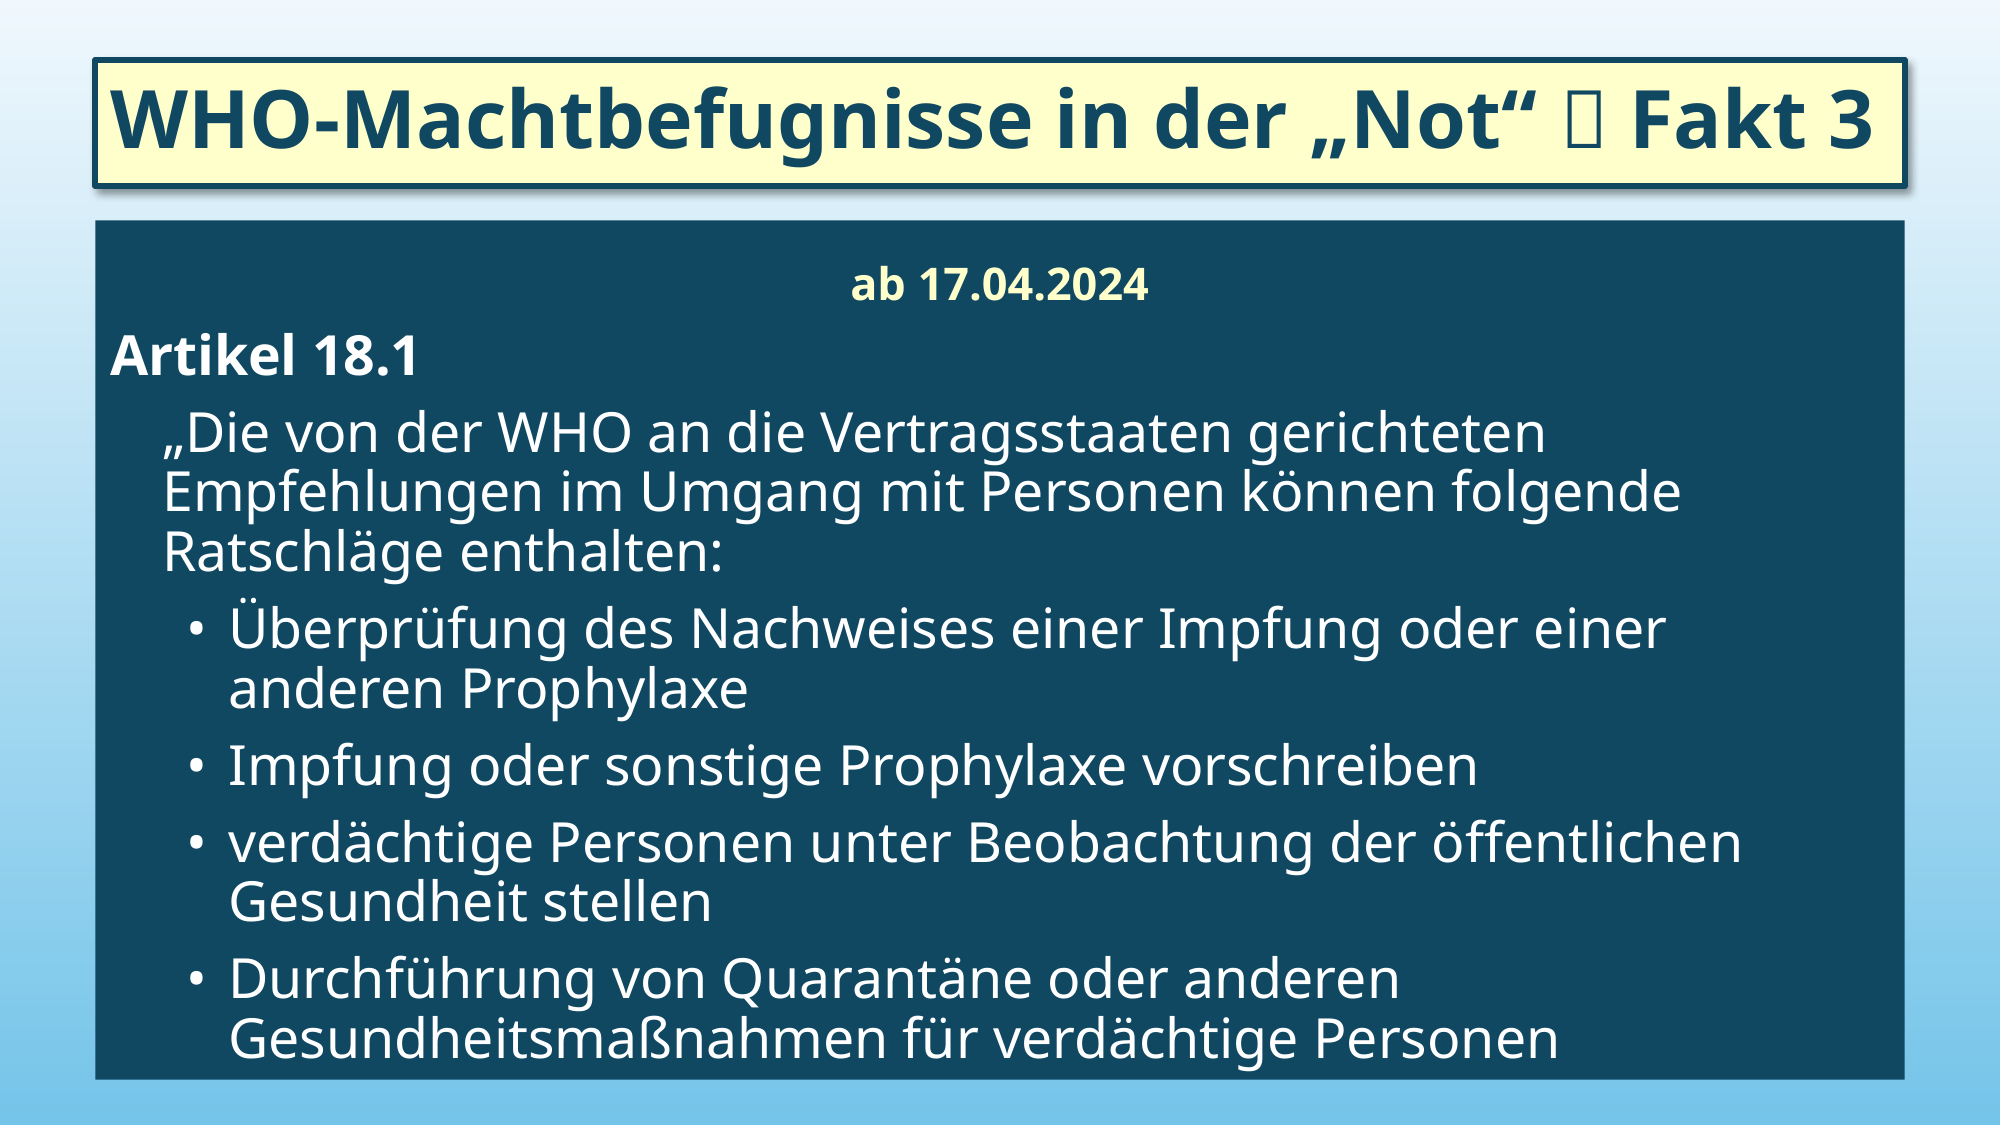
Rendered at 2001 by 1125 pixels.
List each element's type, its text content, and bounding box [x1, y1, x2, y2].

text_box ab 17.04.2024 Artikel 18.1 „Die von der WHO an die Vertragsstaaten gerichteten Empfehlungen im Umgang mit Personen können folgende Ratschläge enthalten: • Überprüfung des Nachweises einer Impfung oder einer anderen Prophylaxe • Impfung oder sonstige Prophylaxe vorschreiben • verdächtige Personen unter Beobachtung der öffentlichen Gesundheit stellen • Durchführung von Quarantäne oder anderen Gesundheitsmaßnahmen für verdächtige Personen [95, 220, 1905, 1080]
title WHO-Machtbefugnisse in der „Not“  Fakt 3 [95, 59, 1905, 186]
